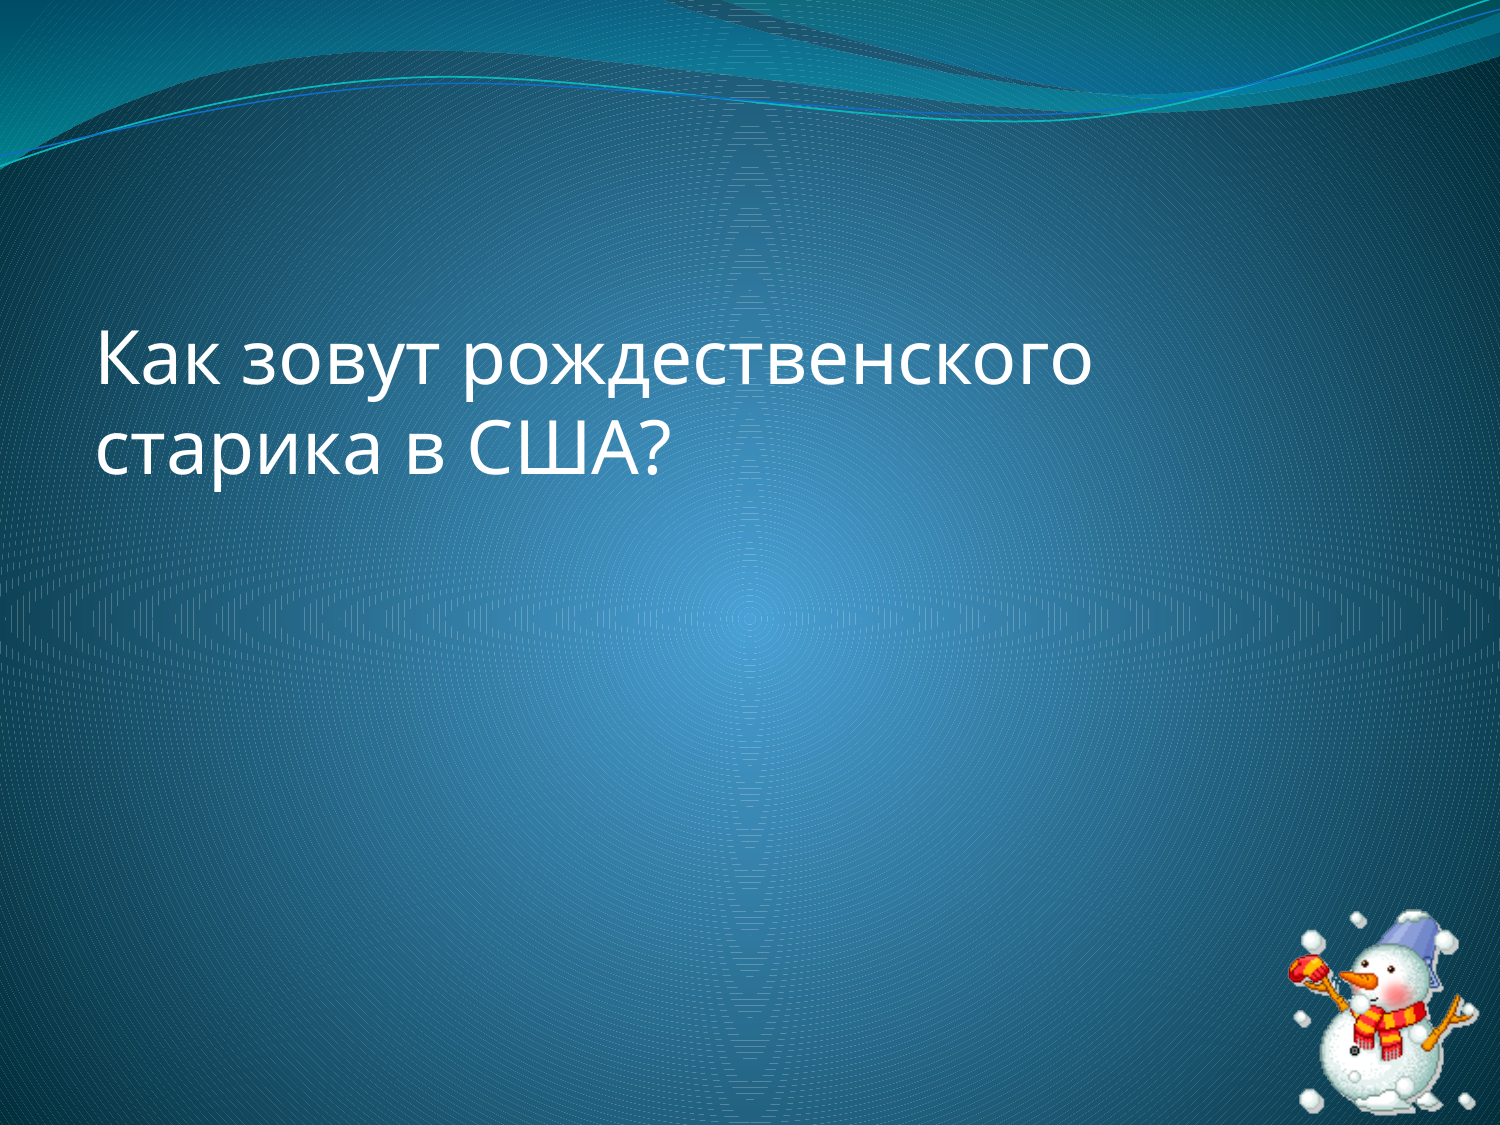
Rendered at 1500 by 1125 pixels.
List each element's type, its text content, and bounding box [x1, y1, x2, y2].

list Как зовут рождественского старика в США? [86, 302, 1270, 728]
picture [1257, 882, 1500, 1125]
title [86, 216, 1362, 440]
